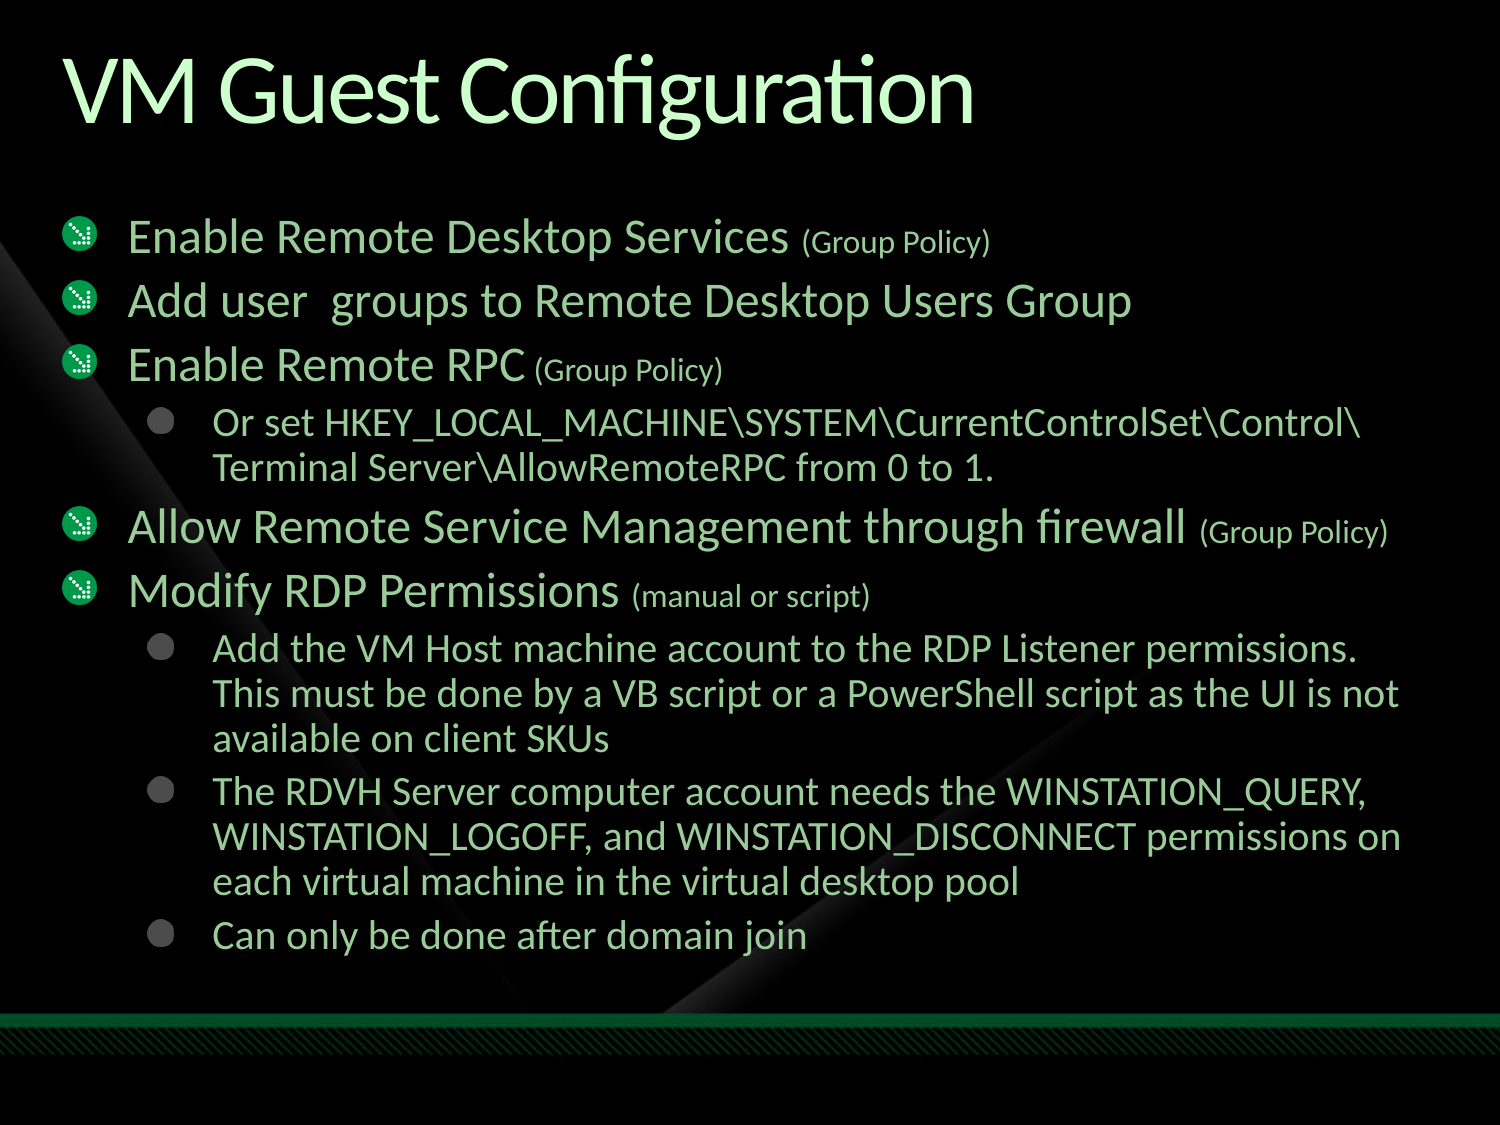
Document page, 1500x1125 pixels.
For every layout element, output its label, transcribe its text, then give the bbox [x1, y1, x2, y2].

list Enable Remote Desktop Services (Group Policy) Add user groups to Remote Desktop Users Group Enable Remote RPC (Group Policy) Or set HKEY_LOCAL_MACHINE\SYSTEM\CurrentControlSet\Control\Terminal Server\AllowRemoteRPC from 0 to 1. Allow Remote Service Management through firewall (Group Policy) Modify RDP Permissions (manual or script) Add the VM Host machine account to the RDP Listener permissions. This must be done by a VB script or a PowerShell script as the UI is not available on client SKUs The RDVH Server computer account needs the WINSTATION_QUERY, WINSTATION_LOGOFF, and WINSTATION_DISCONNECT permissions on each virtual machine in the virtual desktop pool Can only be done after domain join [62, 210, 1438, 852]
title VM Guest Configuration [62, 37, 1438, 147]
picture [0, 0, 1500, 1125]
